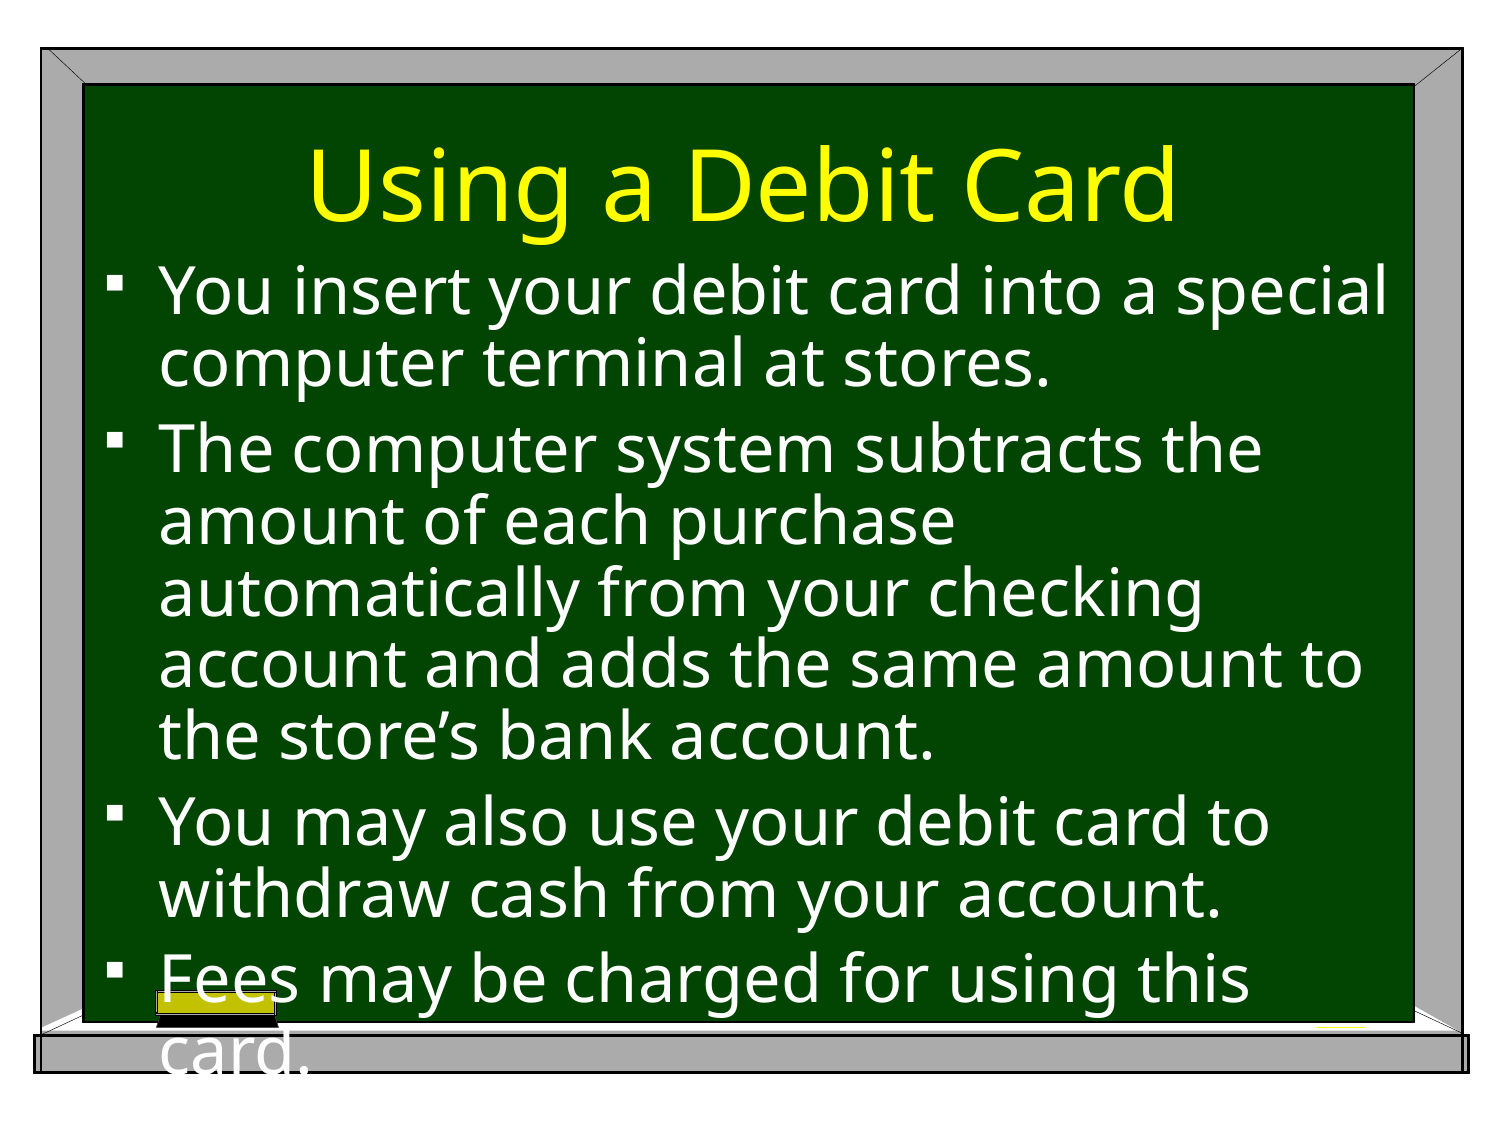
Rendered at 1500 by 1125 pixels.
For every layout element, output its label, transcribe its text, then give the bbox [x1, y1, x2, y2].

title Using a Debit Card [87, 99, 1400, 249]
list You insert your debit card into a special computer terminal at stores. The computer system subtracts the amount of each purchase automatically from your checking account and adds the same amount to the store’s bank account. You may also use your debit card to withdraw cash from your account. Fees may be charged for using this card. [87, 249, 1413, 975]
